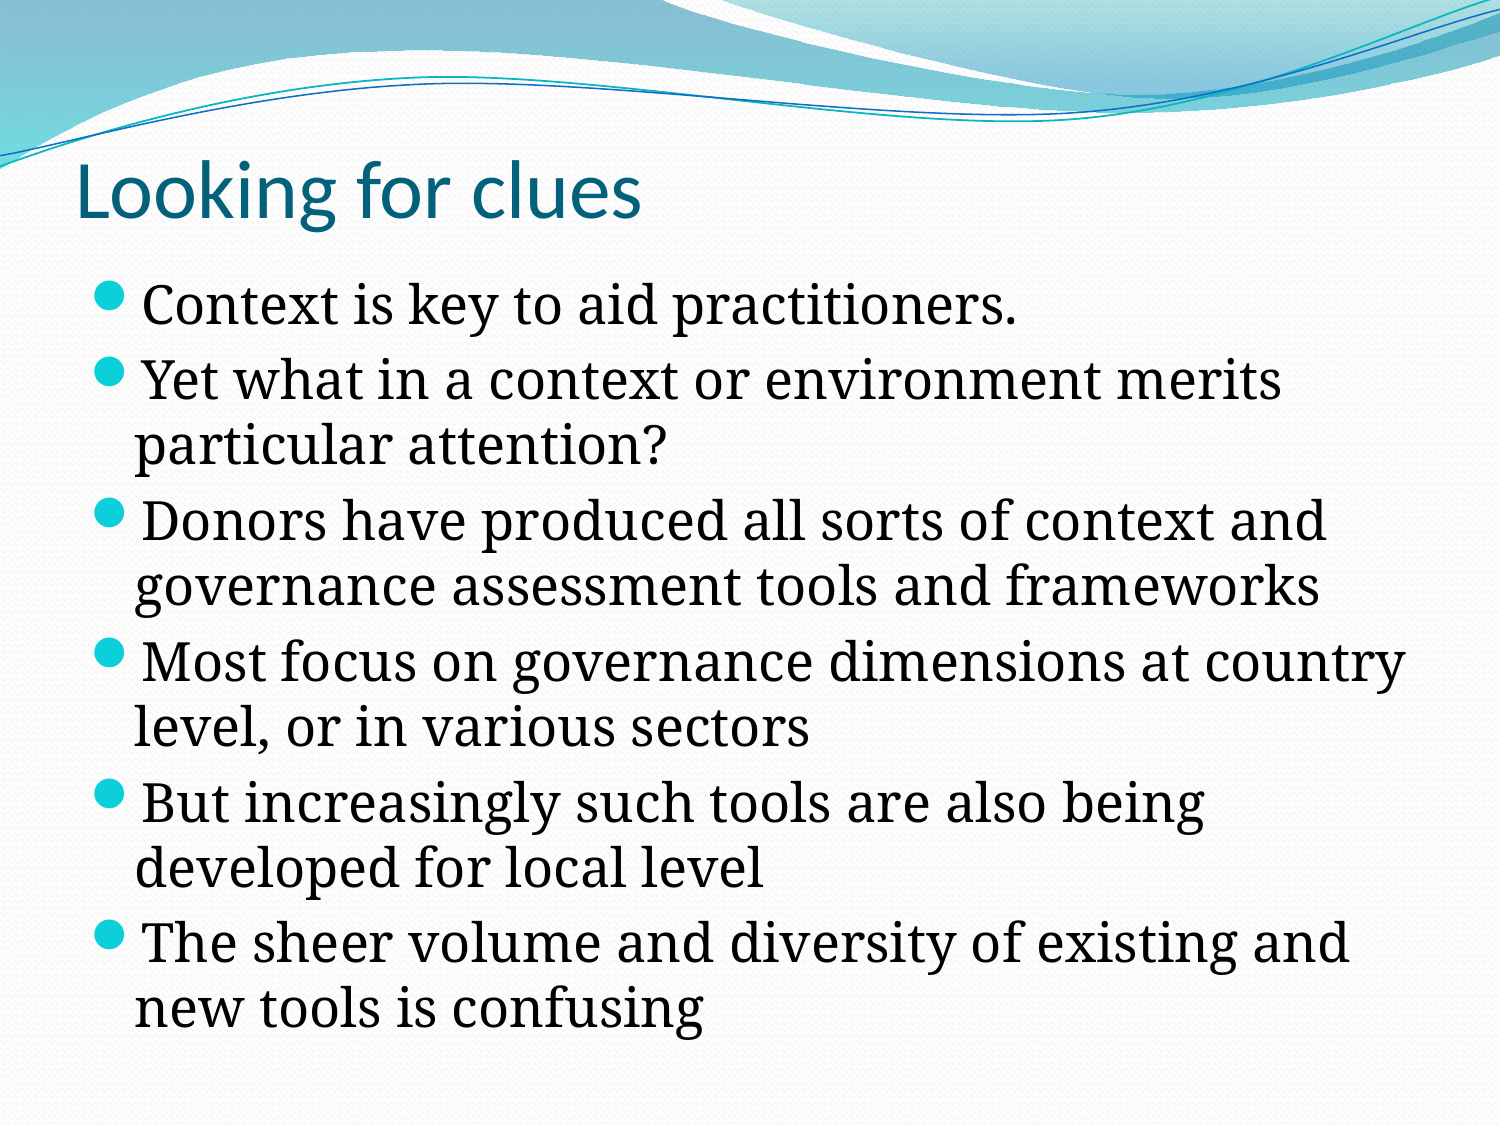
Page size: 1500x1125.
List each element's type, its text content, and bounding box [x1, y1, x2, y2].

list Context is key to aid practitioners. Yet what in a context or environment merits particular attention? Donors have produced all sorts of context and governance assessment tools and frameworks Most focus on governance dimensions at country level, or in various sectors But increasingly such tools are also being developed for local level The sheer volume and diversity of existing and new tools is confusing [74, 262, 1426, 1063]
title Looking for clues [74, 112, 1426, 251]
